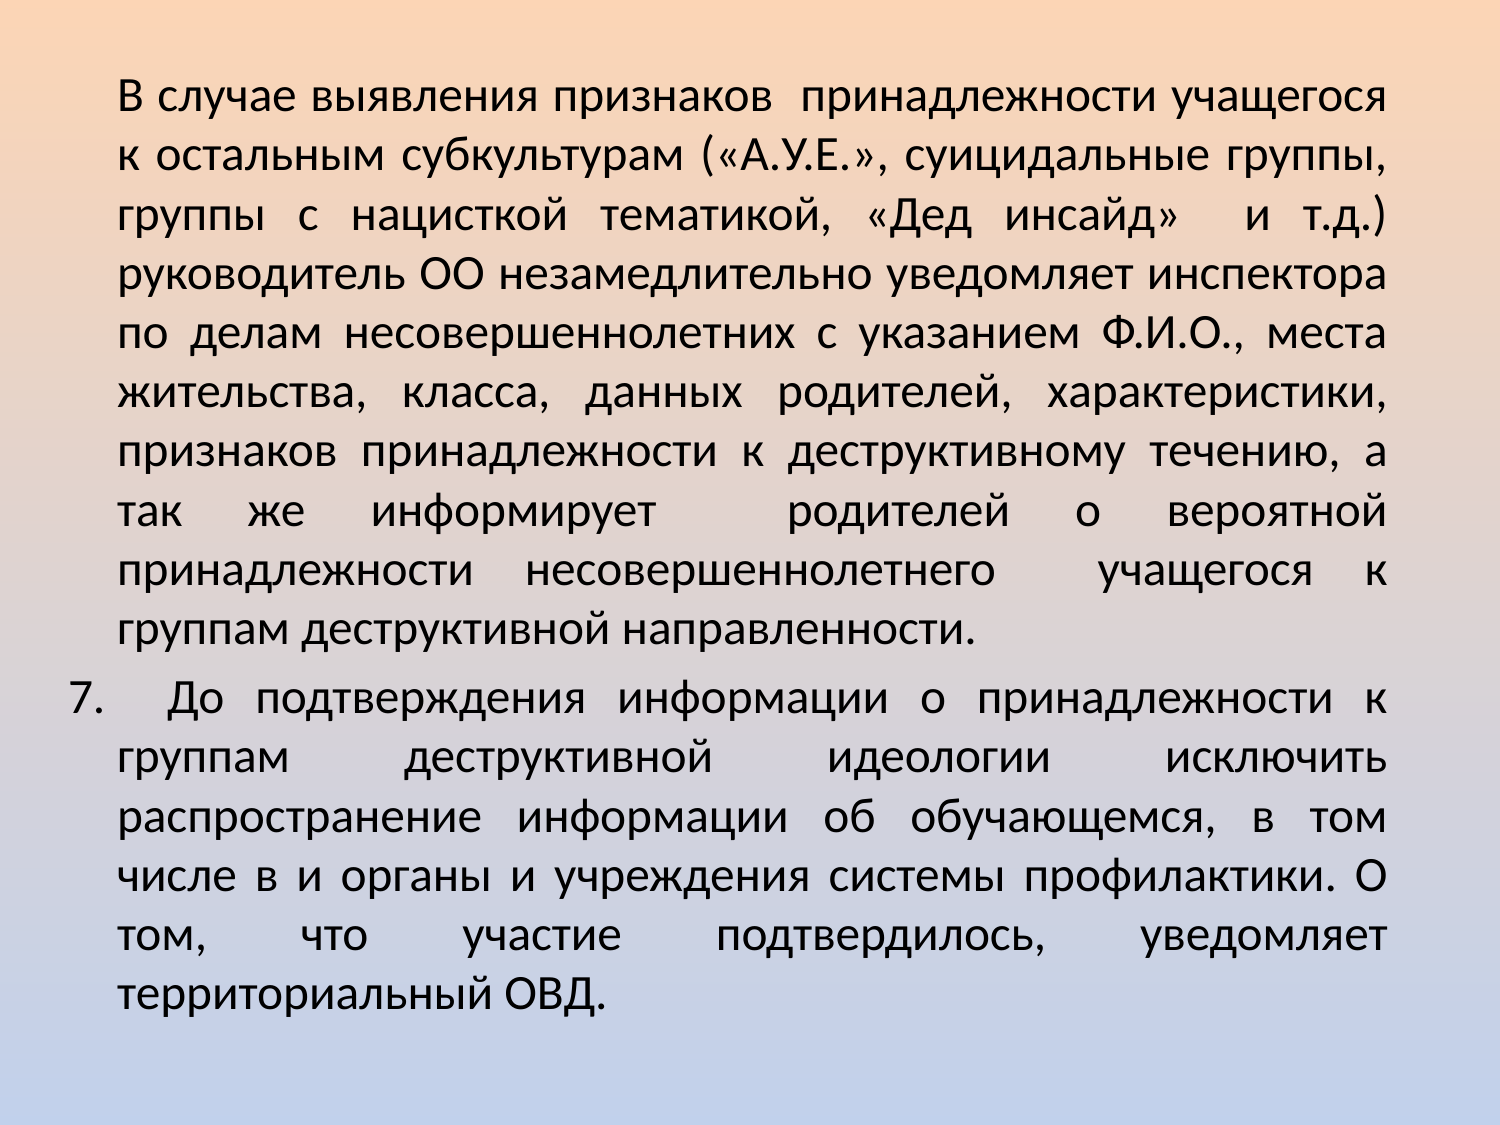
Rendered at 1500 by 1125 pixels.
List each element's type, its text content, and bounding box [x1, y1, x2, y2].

list В случае выявления признаков принадлежности учащегося к остальным субкультурам («А.У.Е.», суицидальные группы, группы с нацисткой тематикой, «Дед инсайд» и т.д.) руководитель ОО незамедлительно уведомляет инспектора по делам несовершеннолетних с указанием Ф.И.О., места жительства, класса, данных родителей, характеристики, признаков принадлежности к деструктивному течению, а так же информирует родителей о вероятной принадлежности несовершеннолетнего учащегося к группам деструктивной направленности. 7. До подтверждения информации о принадлежности к группам деструктивной идеологии исключить распространение информации об обучающемся, в том числе в и органы и учреждения системы профилактики. О том, что участие подтвердилось, уведомляет территориальный ОВД. [53, 54, 1404, 1059]
